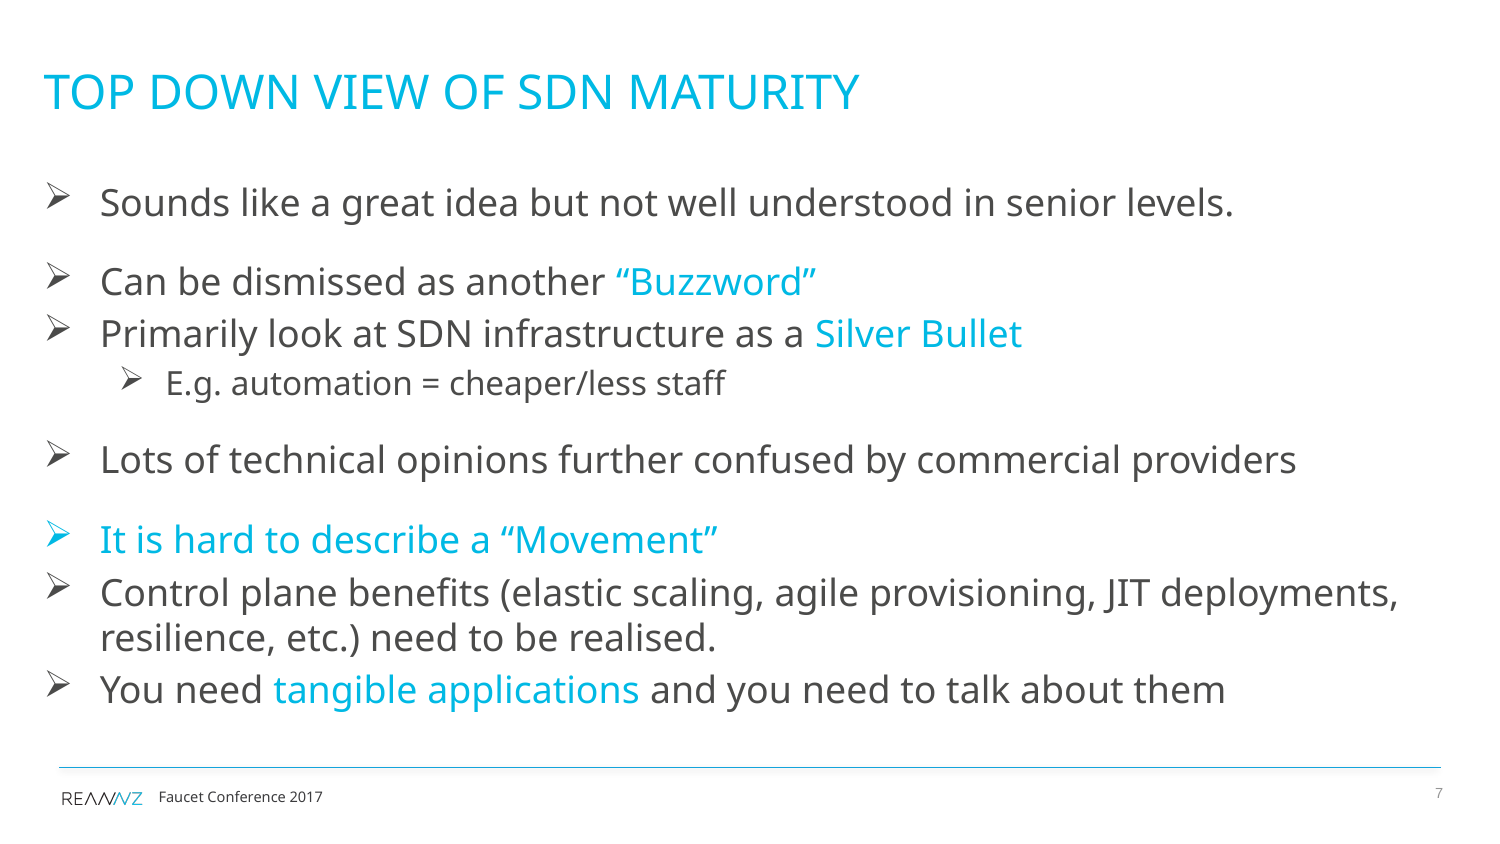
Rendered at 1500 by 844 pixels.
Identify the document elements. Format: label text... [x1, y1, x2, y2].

list Sounds like a great idea but not well understood in senior levels. Can be dismissed as another “Buzzword” Primarily look at SDN infrastructure as a Silver Bullet E.g. automation = cheaper/less staff Lots of technical opinions further confused by commercial providers It is hard to describe a “Movement” Control plane benefits (elastic scaling, agile provisioning, JIT deployments, resilience, etc.) need to be realised. You need tangible applications and you need to talk about them [43, 143, 1453, 698]
list Top Down view of SDN Maturity [43, 53, 1422, 121]
